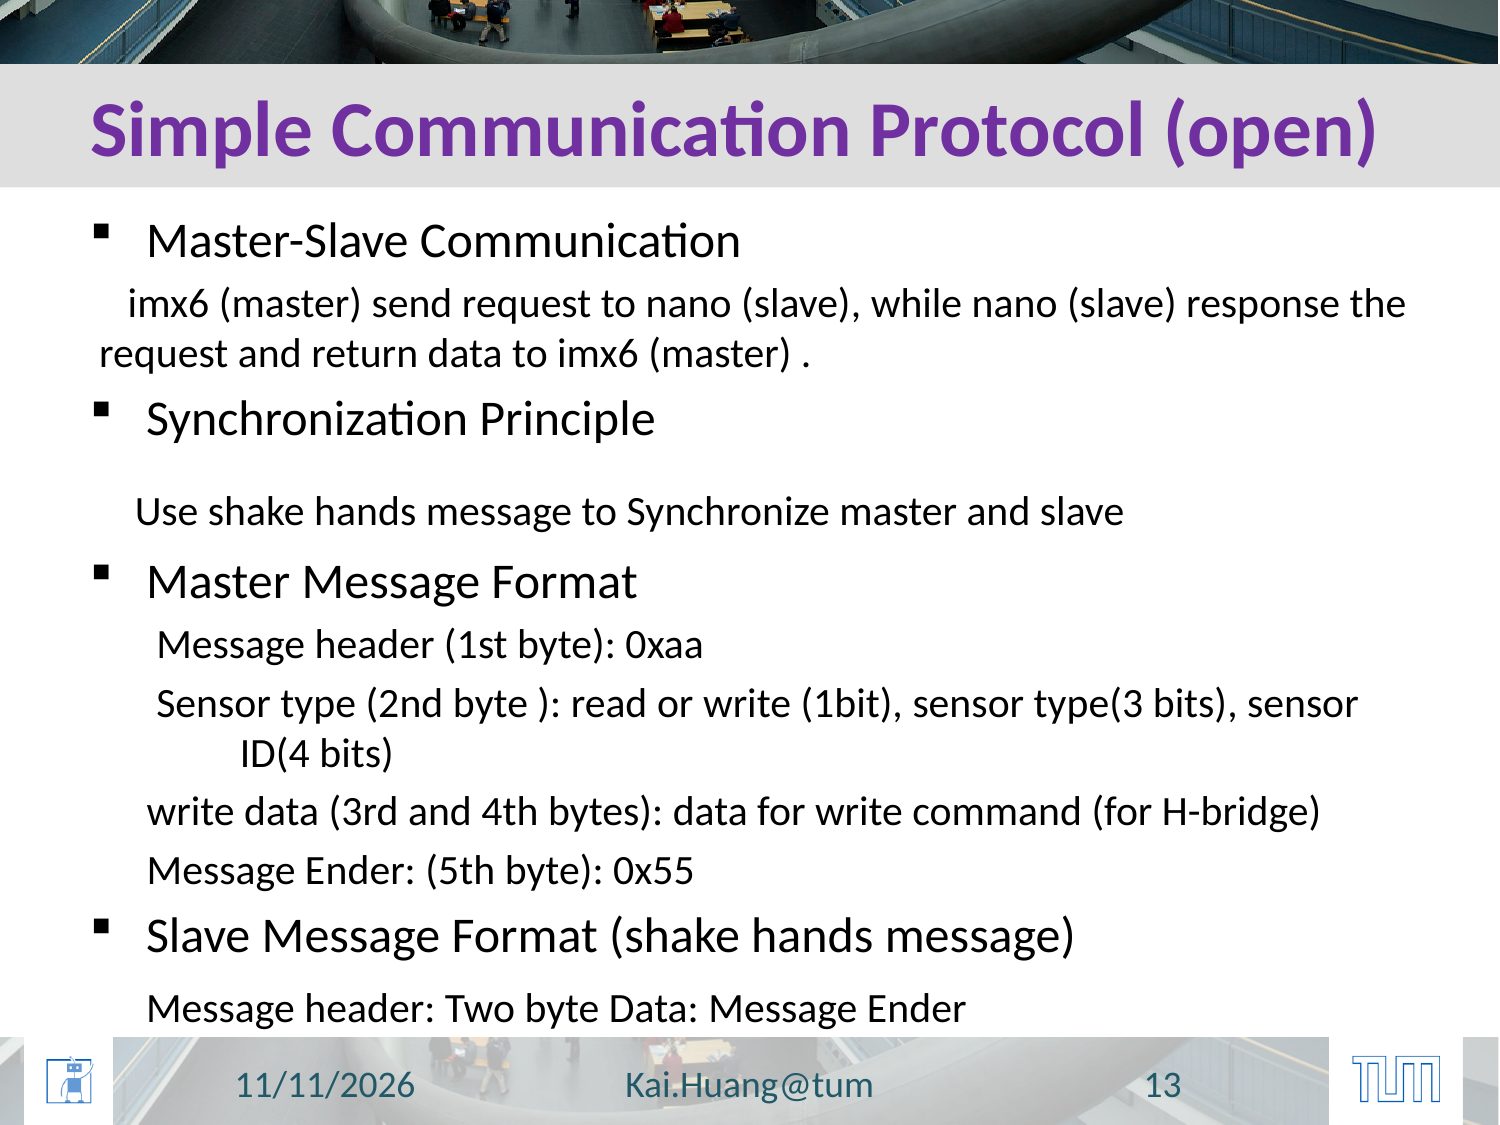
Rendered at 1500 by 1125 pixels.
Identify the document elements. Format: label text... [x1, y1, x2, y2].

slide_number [162, 1052, 488, 1113]
list Master-Slave Communication imx6 (master) send request to nano (slave), while nano (slave) response the request and return data to imx6 (master) . Synchronization Principle Use shake hands message to Synchronize master and slave Master Message Format Message header (1st byte): 0xaa Sensor type (2nd byte ): read or write (1bit), sensor type(3 bits), sensor ID(4 bits) write data (3rd and 4th bytes): data for write command (for H-bridge) Message Ender: (5th byte): 0x55 Slave Message Format (shake hands message) Message header: Two byte Data: Message Ender [75, 200, 1425, 1025]
title Simple Communication Protocol (open) [75, 62, 1425, 188]
picture [0, 1032, 1500, 1125]
footer Kai.Huang@tum [512, 1052, 988, 1113]
picture [0, 0, 1500, 64]
slide_number 13 [1012, 1052, 1313, 1113]
